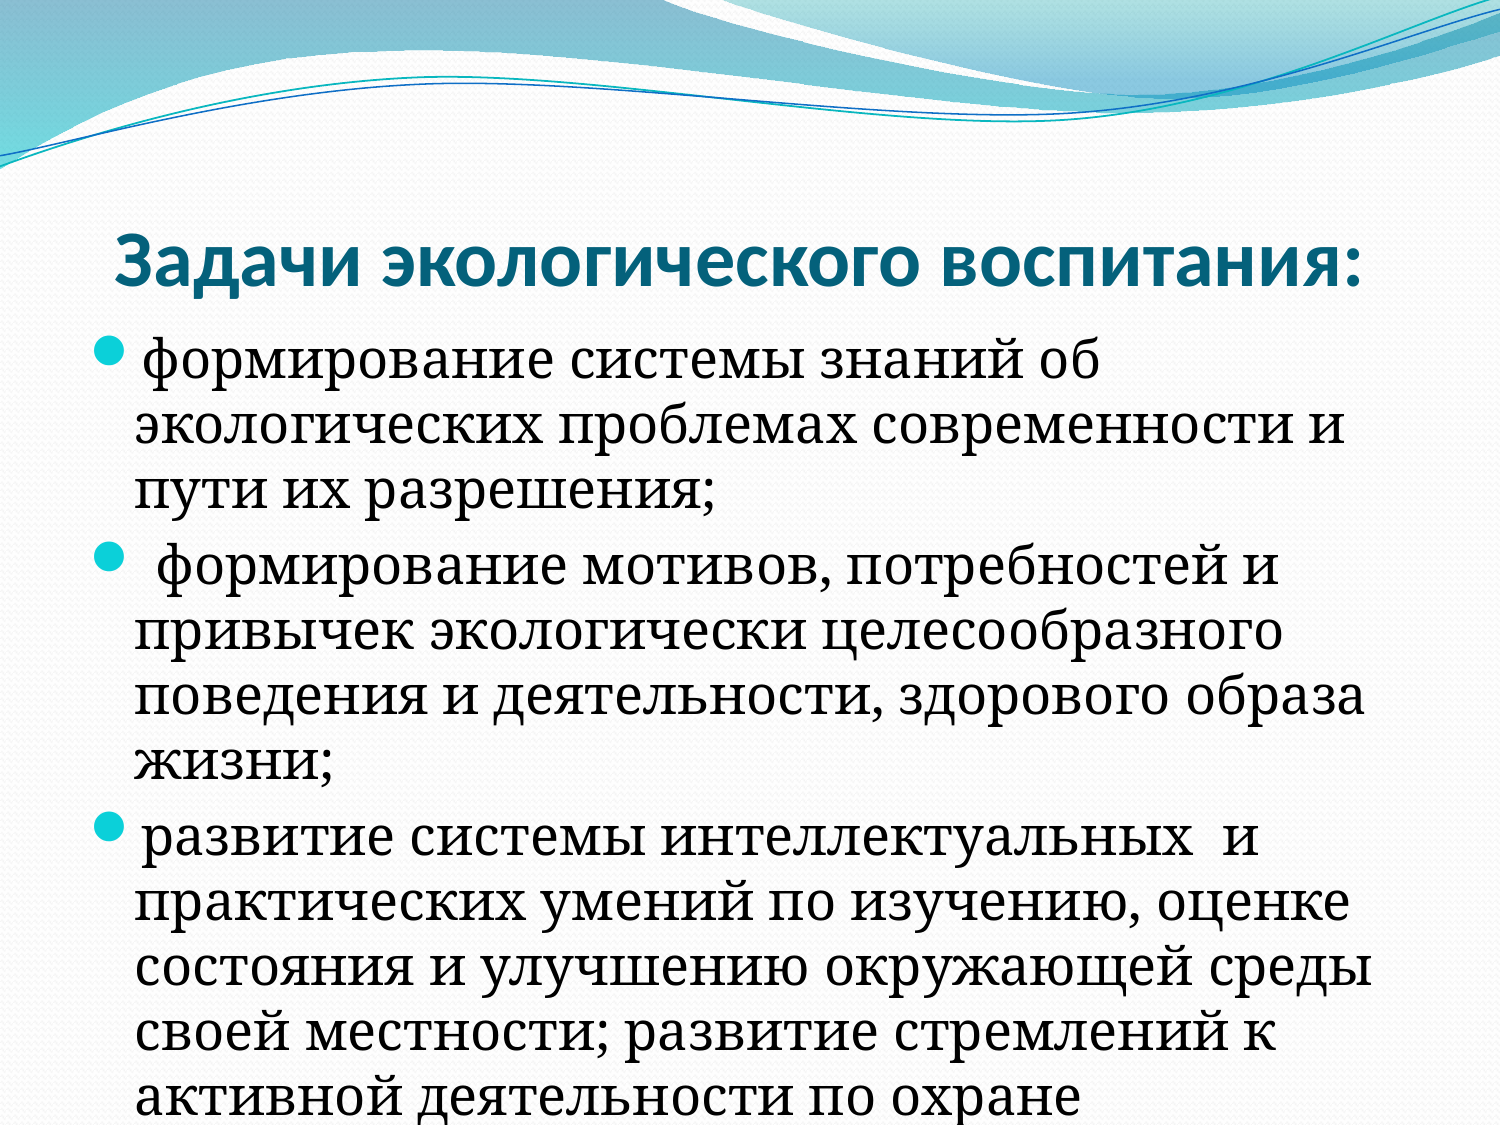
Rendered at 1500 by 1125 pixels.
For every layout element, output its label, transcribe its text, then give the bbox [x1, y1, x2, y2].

title Задачи экологического воспитания: [75, 115, 1425, 303]
list формирование системы знаний об экологических проблемах современности и пути их разрешения; формирование мотивов, потребностей и привычек экологически целесообразного поведения и деятельности, здорового образа жизни; развитие системы интеллектуальных и практических умений по изучению, оценке состояния и улучшению окружающей среды своей местности; развитие стремлений к активной деятельности по охране окружающей среды. [75, 317, 1425, 1038]
